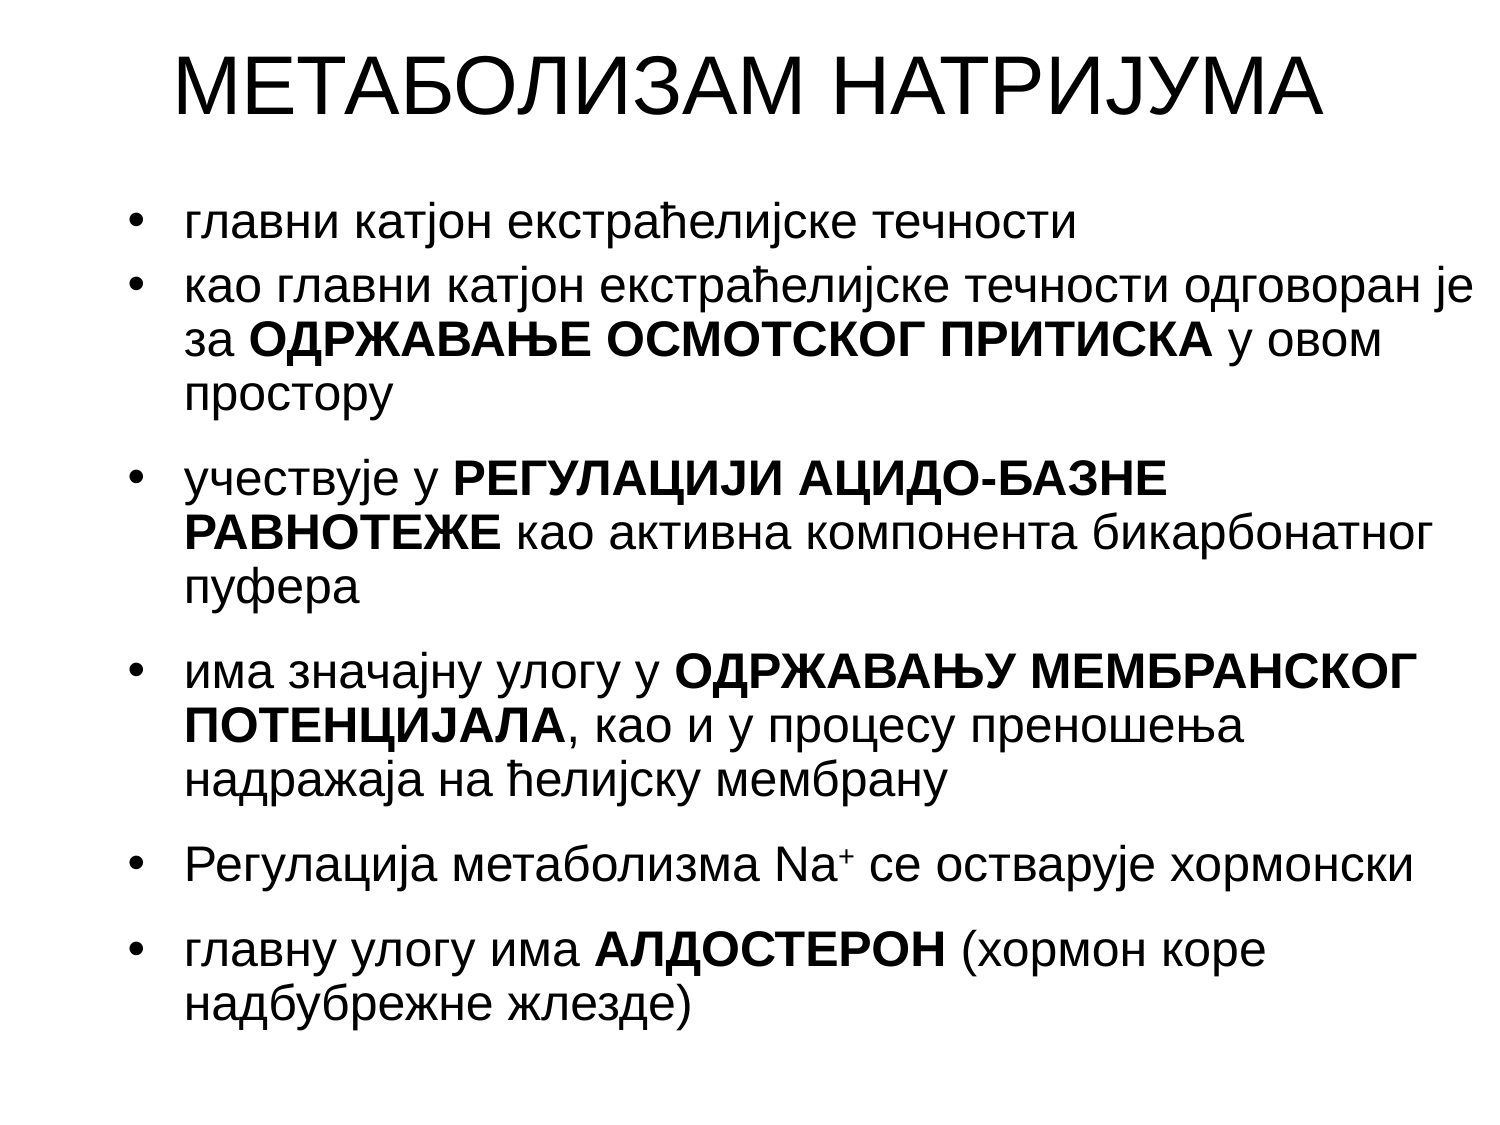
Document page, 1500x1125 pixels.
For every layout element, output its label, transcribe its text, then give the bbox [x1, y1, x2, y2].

title МЕТАБОЛИЗАМ НАТРИЈУМА [125, 0, 1400, 150]
list главни катјон екстраћелијске течности као главни катјон екстраћелијске течности одговоран је за ОДРЖАВАЊЕ ОСМОТСКОГ ПРИТИСКА у овом простору учествује у РЕГУЛАЦИЈИ АЦИДО-БАЗНЕ РАВНОТЕЖЕ као активна компонента бикарбонатног пуфера има значајну улогу у ОДРЖАВАЊУ МЕМБРАНСКОГ ПОТЕНЦИЈАЛА, као и у процесу преношења надражаја на ћелијску мембрану Регулација метаболизма Na+ се остварује хормонски главну улогу има АЛДОСТЕРОН (хормон коре надбубрежне жлезде) [112, 187, 1500, 1125]
